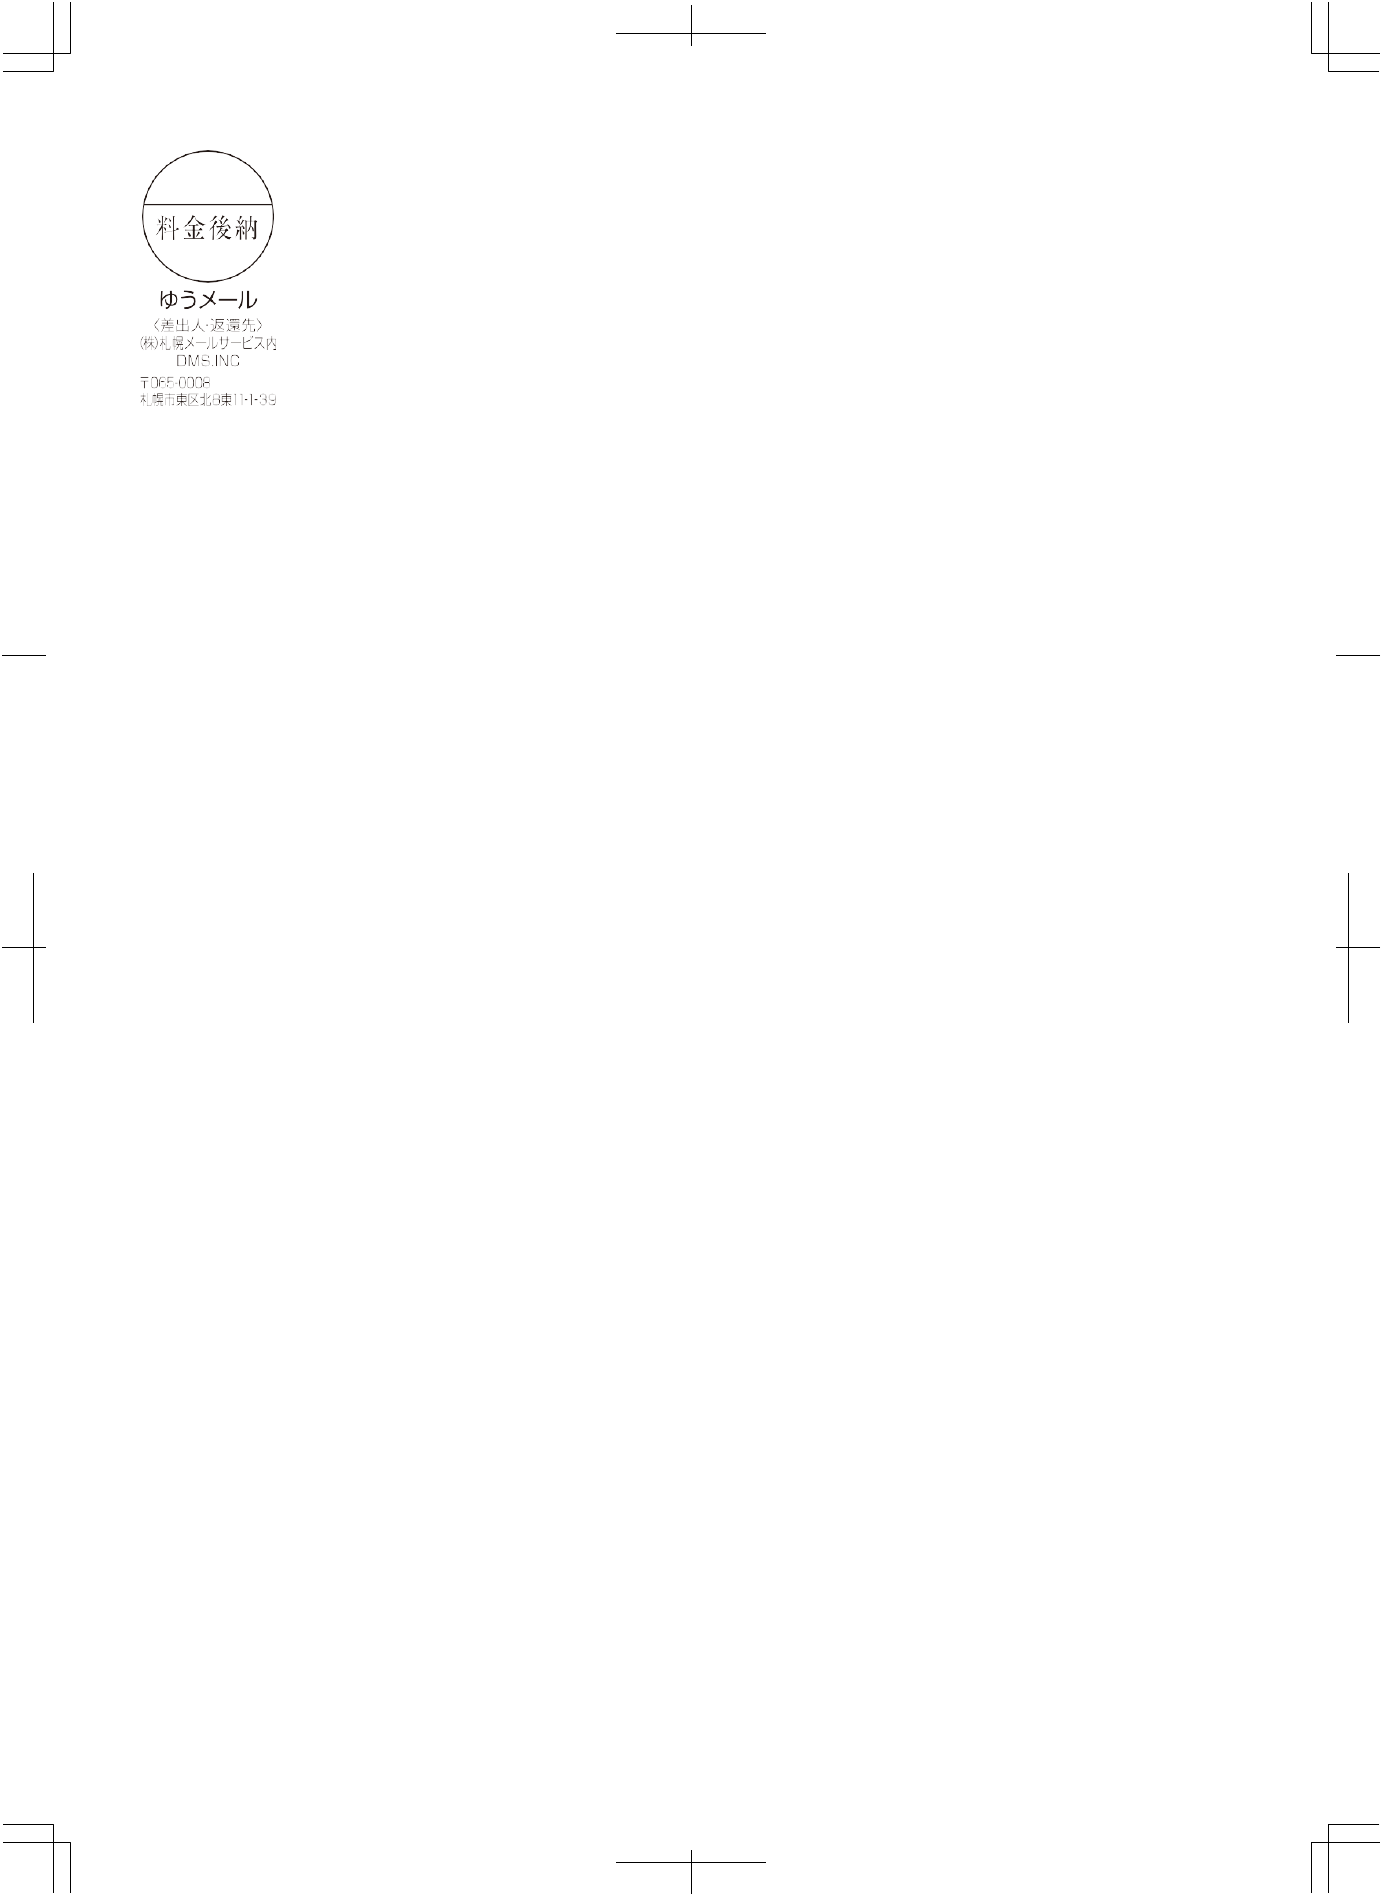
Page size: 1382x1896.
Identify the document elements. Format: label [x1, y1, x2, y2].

text_box [615, 1849, 767, 1895]
text_box [1310, 1, 1381, 72]
text_box [140, 150, 276, 406]
text_box [1310, 1824, 1381, 1894]
text_box [615, 4, 767, 47]
text_box [2, 1824, 72, 1894]
text_box [2, 1, 72, 72]
text_box [2, 872, 47, 1023]
